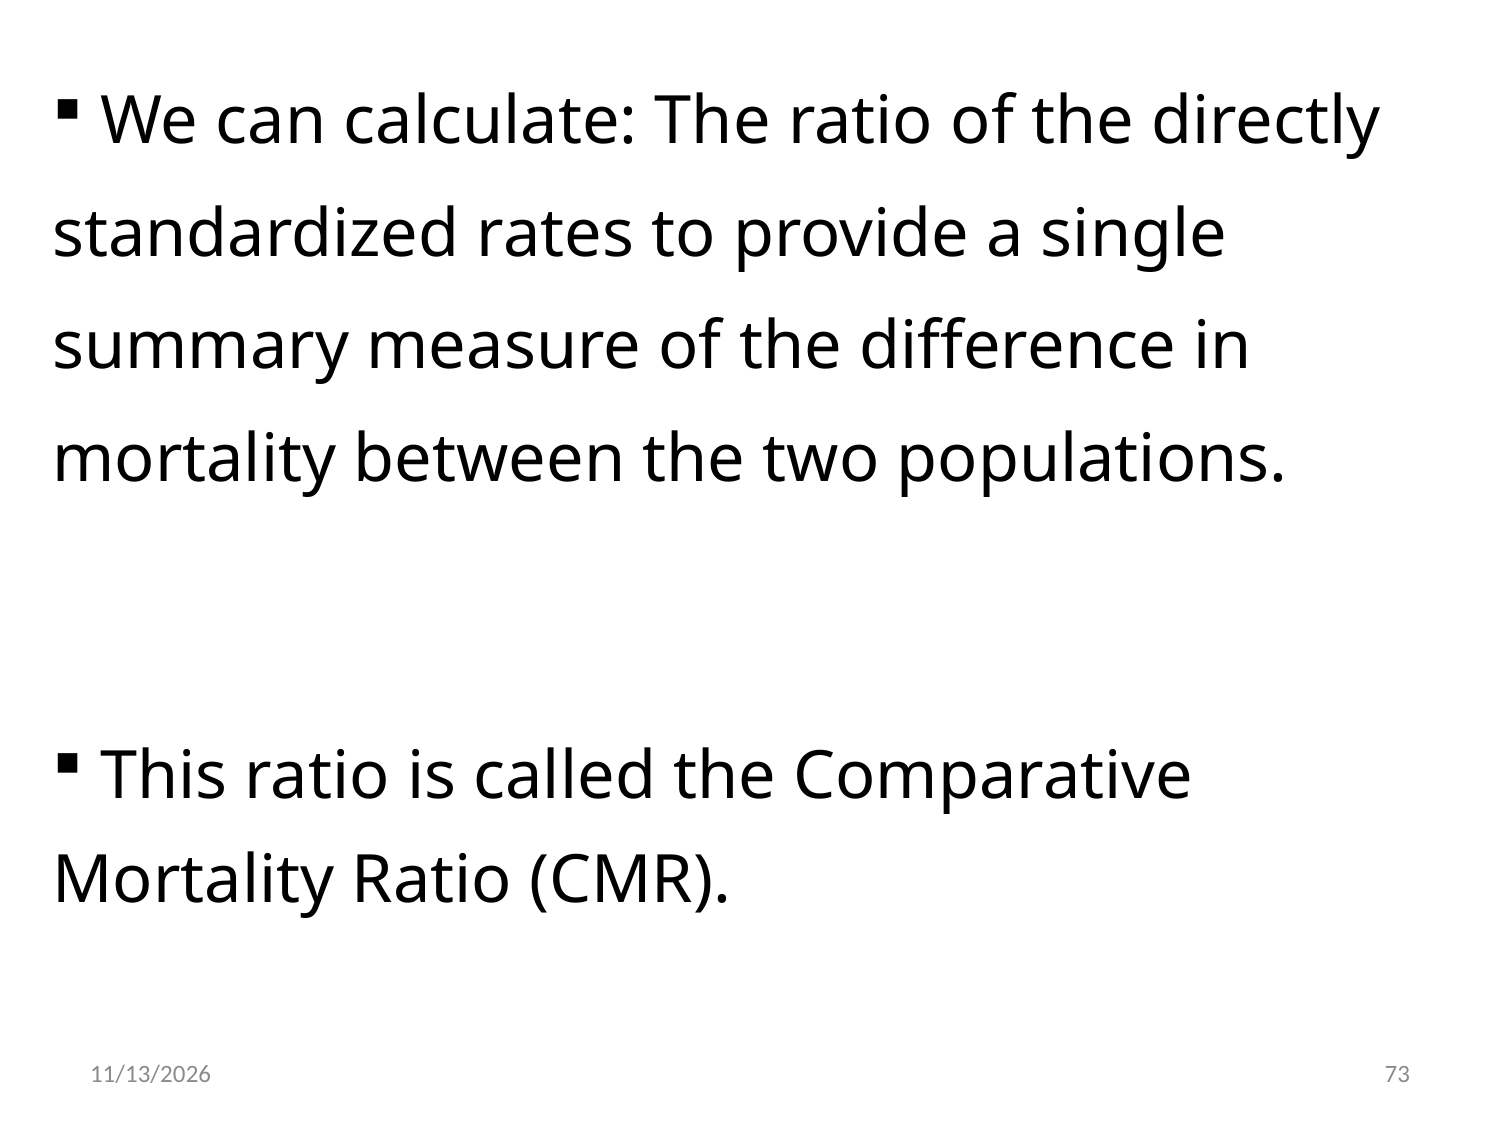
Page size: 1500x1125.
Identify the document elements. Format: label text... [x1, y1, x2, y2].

slide_number 73 [1074, 1042, 1425, 1103]
text_box We can calculate: The ratio of the directly standardized rates to provide a single summary measure of the difference in mortality between the two populations. [37, 37, 1500, 503]
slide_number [75, 1042, 425, 1103]
text_box This ratio is called the Comparative Mortality Ratio (CMR). [37, 699, 1475, 923]
